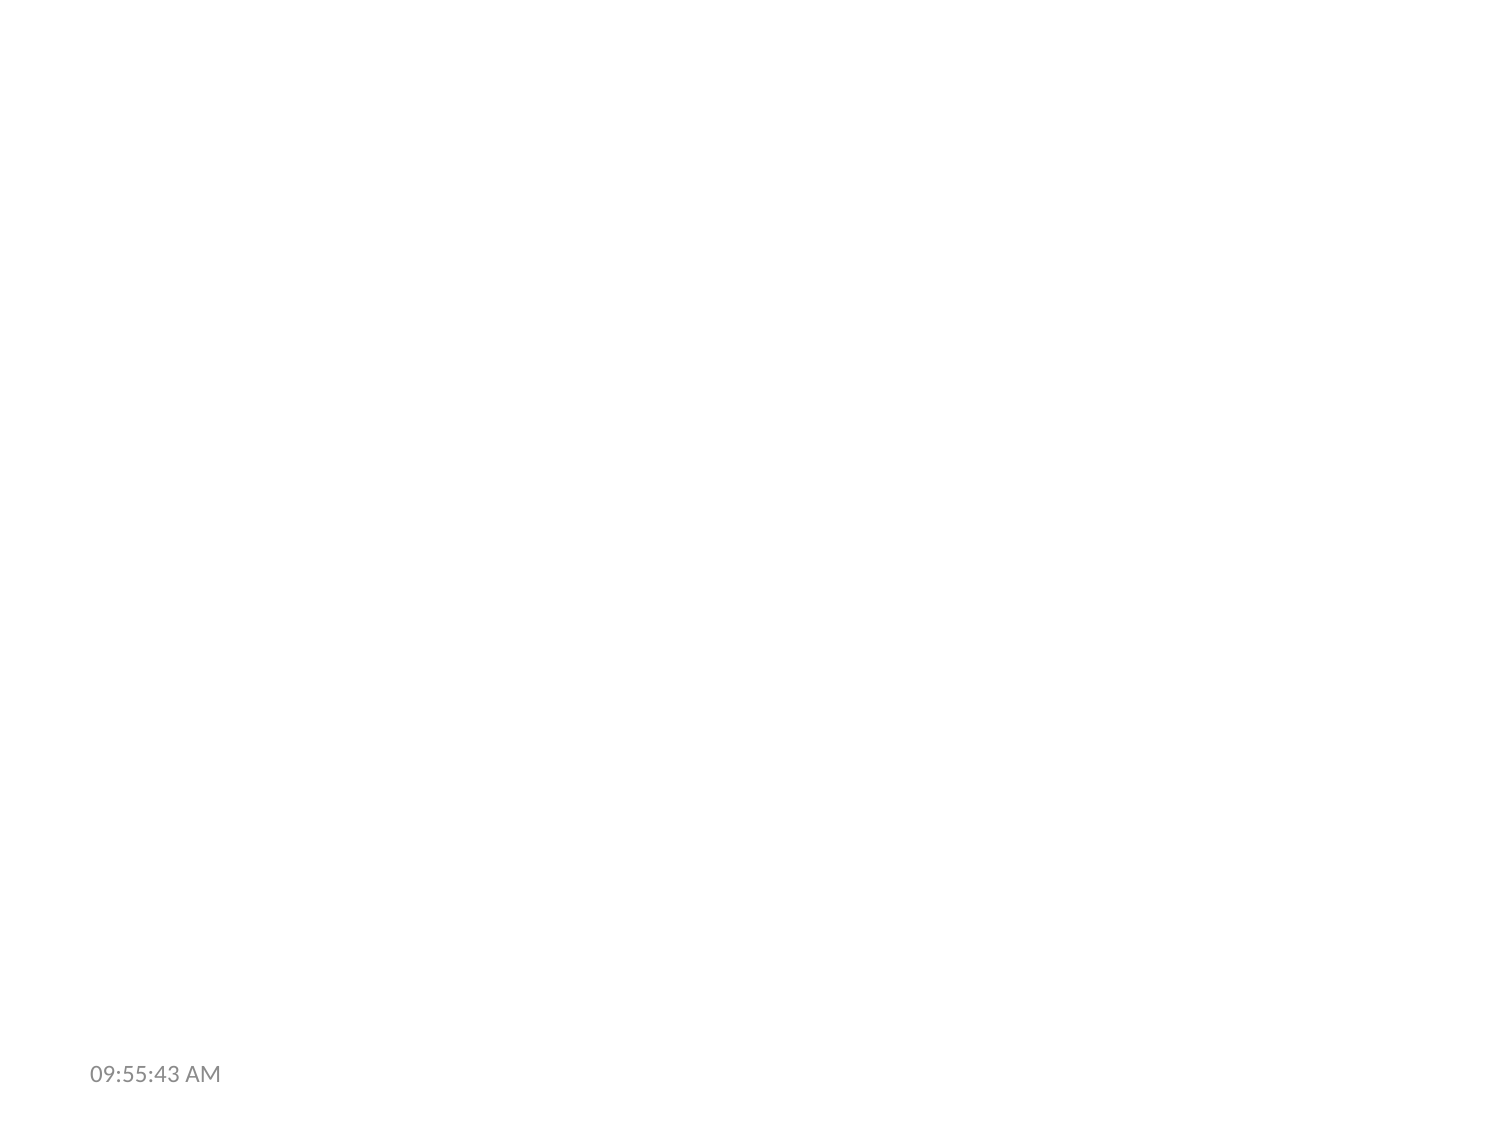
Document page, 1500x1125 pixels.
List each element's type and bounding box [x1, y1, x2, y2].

slide_number [75, 1042, 425, 1103]
